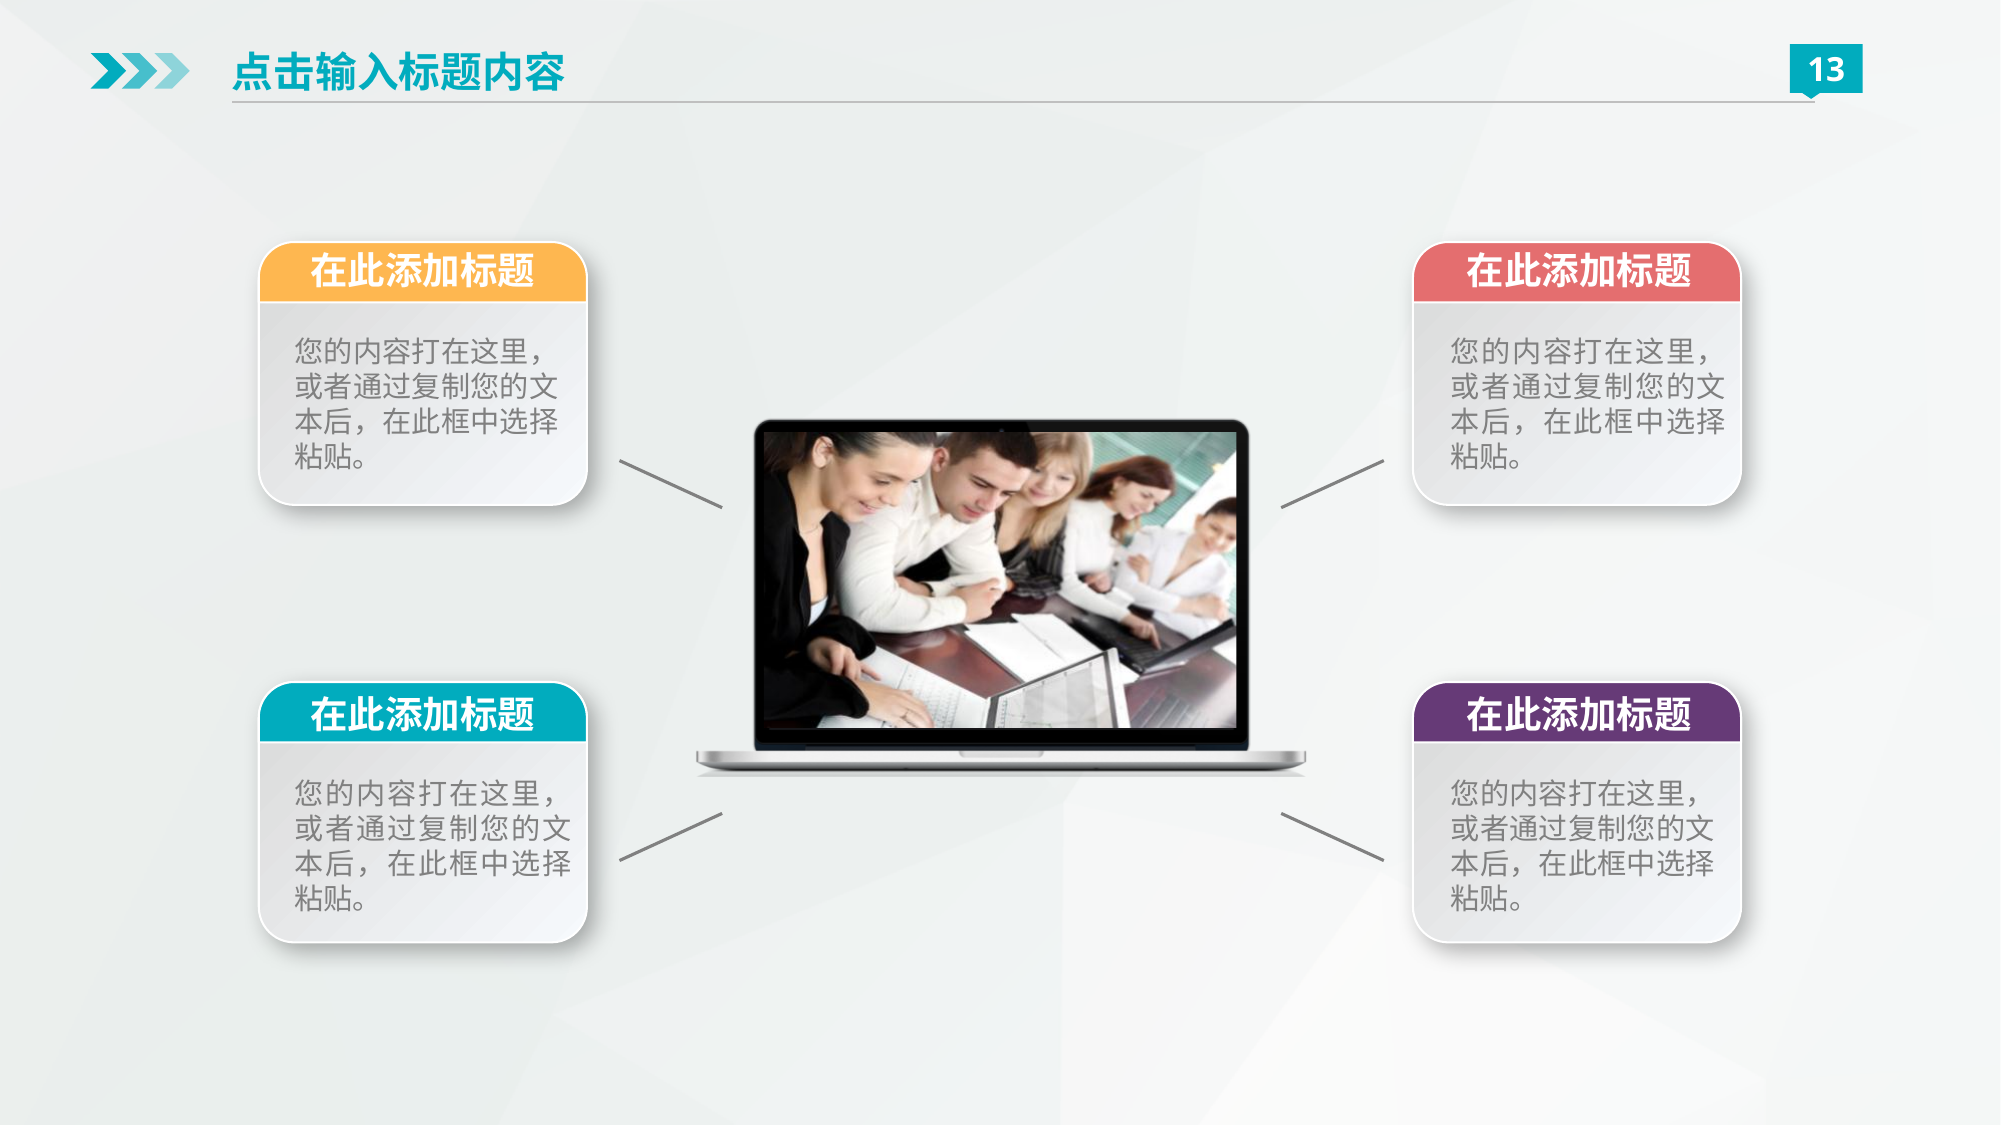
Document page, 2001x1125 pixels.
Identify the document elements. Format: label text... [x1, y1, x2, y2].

text_box 您的内容打在这里，或者通过复制您的文本后，在此框中选择粘贴。 [279, 326, 574, 481]
text_box 点击输入标题内容 [220, 39, 587, 102]
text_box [258, 239, 588, 303]
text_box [258, 681, 588, 745]
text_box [1280, 460, 1385, 508]
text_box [90, 52, 191, 89]
text_box 您的内容打在这里，或者通过复制您的文本后，在此框中选择粘贴。 [279, 767, 587, 923]
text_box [1412, 239, 1742, 303]
text_box [1410, 308, 1744, 507]
text_box 您的内容打在这里，或者通过复制您的文本后，在此框中选择粘贴。 [1435, 326, 1742, 481]
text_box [619, 813, 723, 861]
text_box 13 [1789, 42, 1863, 94]
text_box [256, 751, 589, 945]
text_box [1280, 813, 1385, 861]
text_box [1787, 42, 1865, 101]
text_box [619, 460, 723, 508]
text_box [256, 308, 589, 507]
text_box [1412, 681, 1742, 745]
text_box [1410, 751, 1744, 945]
text_box 您的内容打在这里，或者通过复制您的文本后，在此框中选择粘贴。 [1435, 767, 1730, 923]
picture [0, 0, 2001, 1125]
